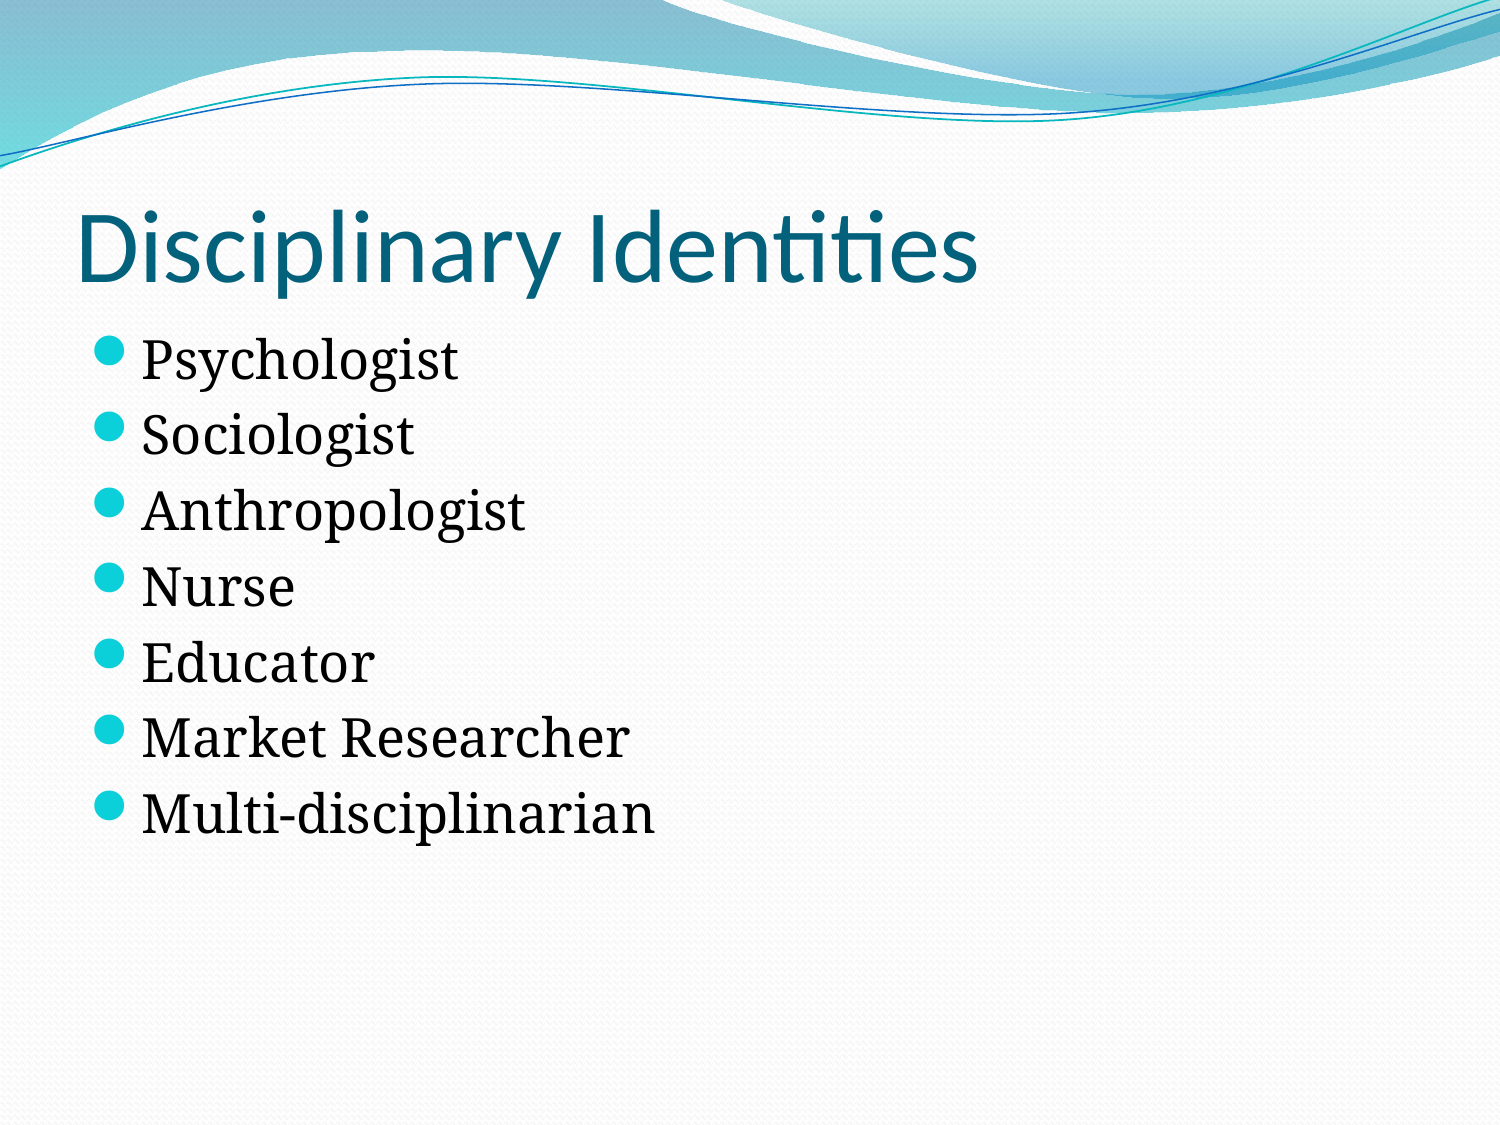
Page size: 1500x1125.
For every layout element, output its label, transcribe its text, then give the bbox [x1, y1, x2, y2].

list Psychologist Sociologist Anthropologist Nurse Educator Market Researcher Multi-disciplinarian [74, 317, 1426, 1038]
title Disciplinary Identities [74, 115, 1426, 304]
